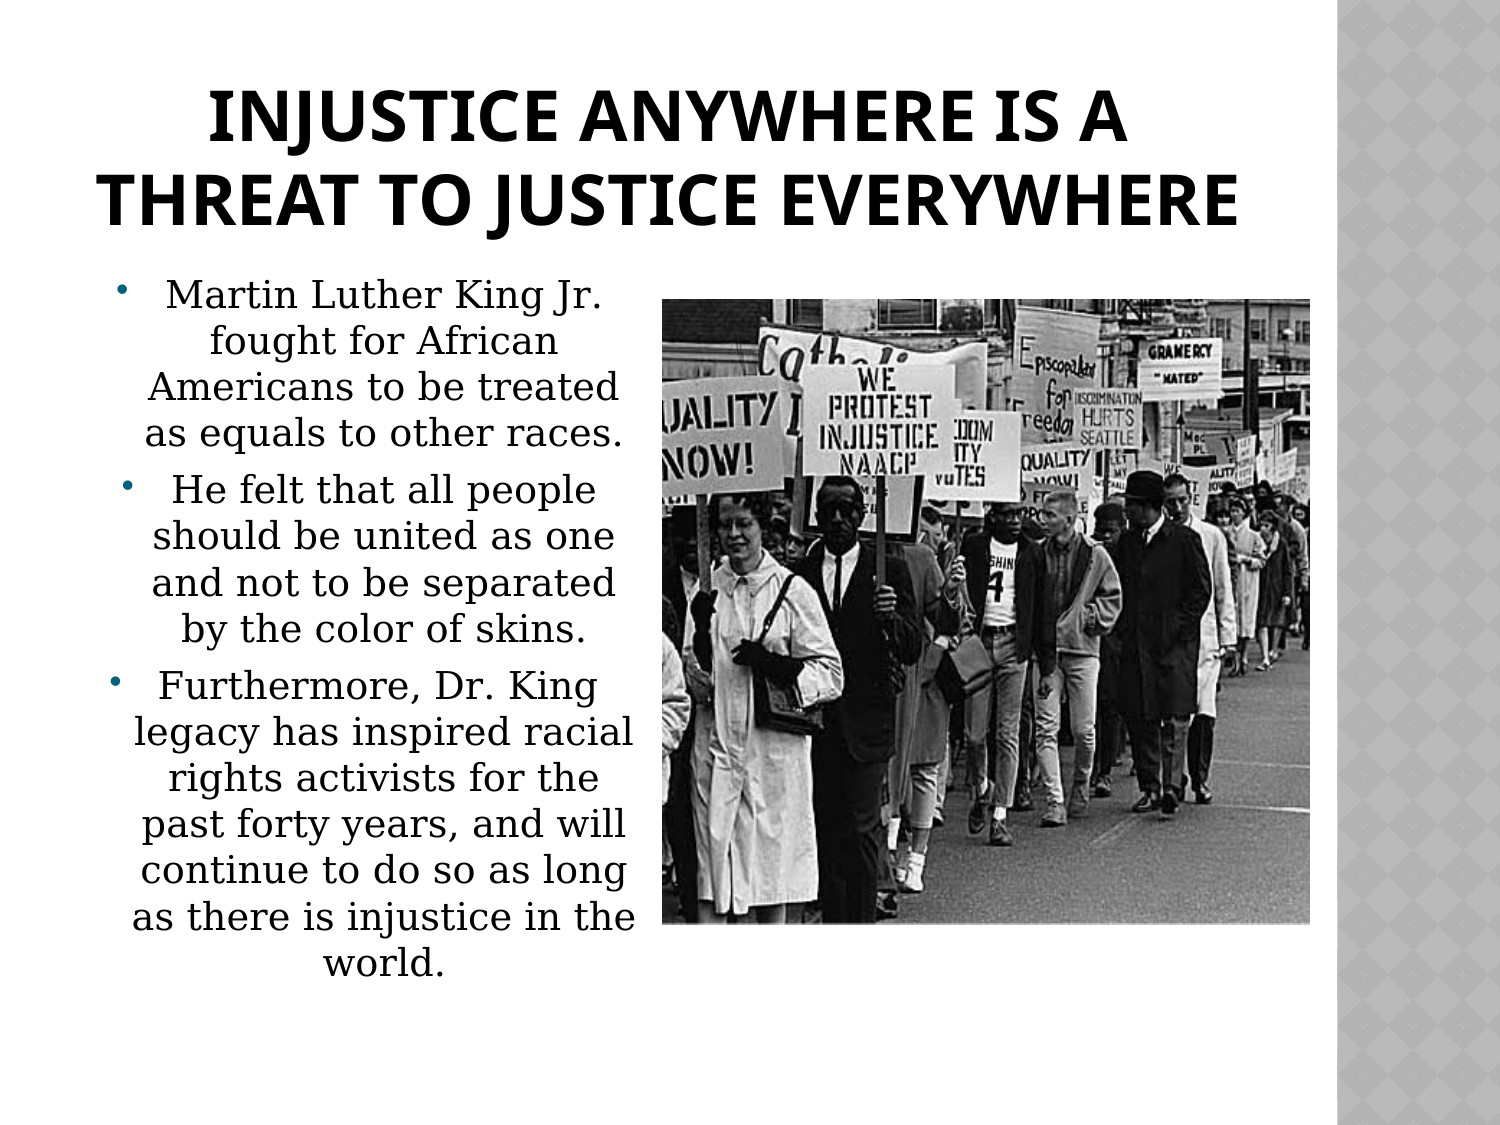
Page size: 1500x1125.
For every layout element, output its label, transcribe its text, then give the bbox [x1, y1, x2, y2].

title Injustice anywhere is a threat to justice everywhere [75, 52, 1263, 240]
list Martin Luther King Jr. fought for African Americans to be treated as equals to other races. He felt that all people should be united as one and not to be separated by the color of skins. Furthermore, Dr. King legacy has inspired racial rights activists for the past forty years, and will continue to do so as long as there is injustice in the world. [75, 262, 653, 1005]
picture [662, 299, 1310, 926]
